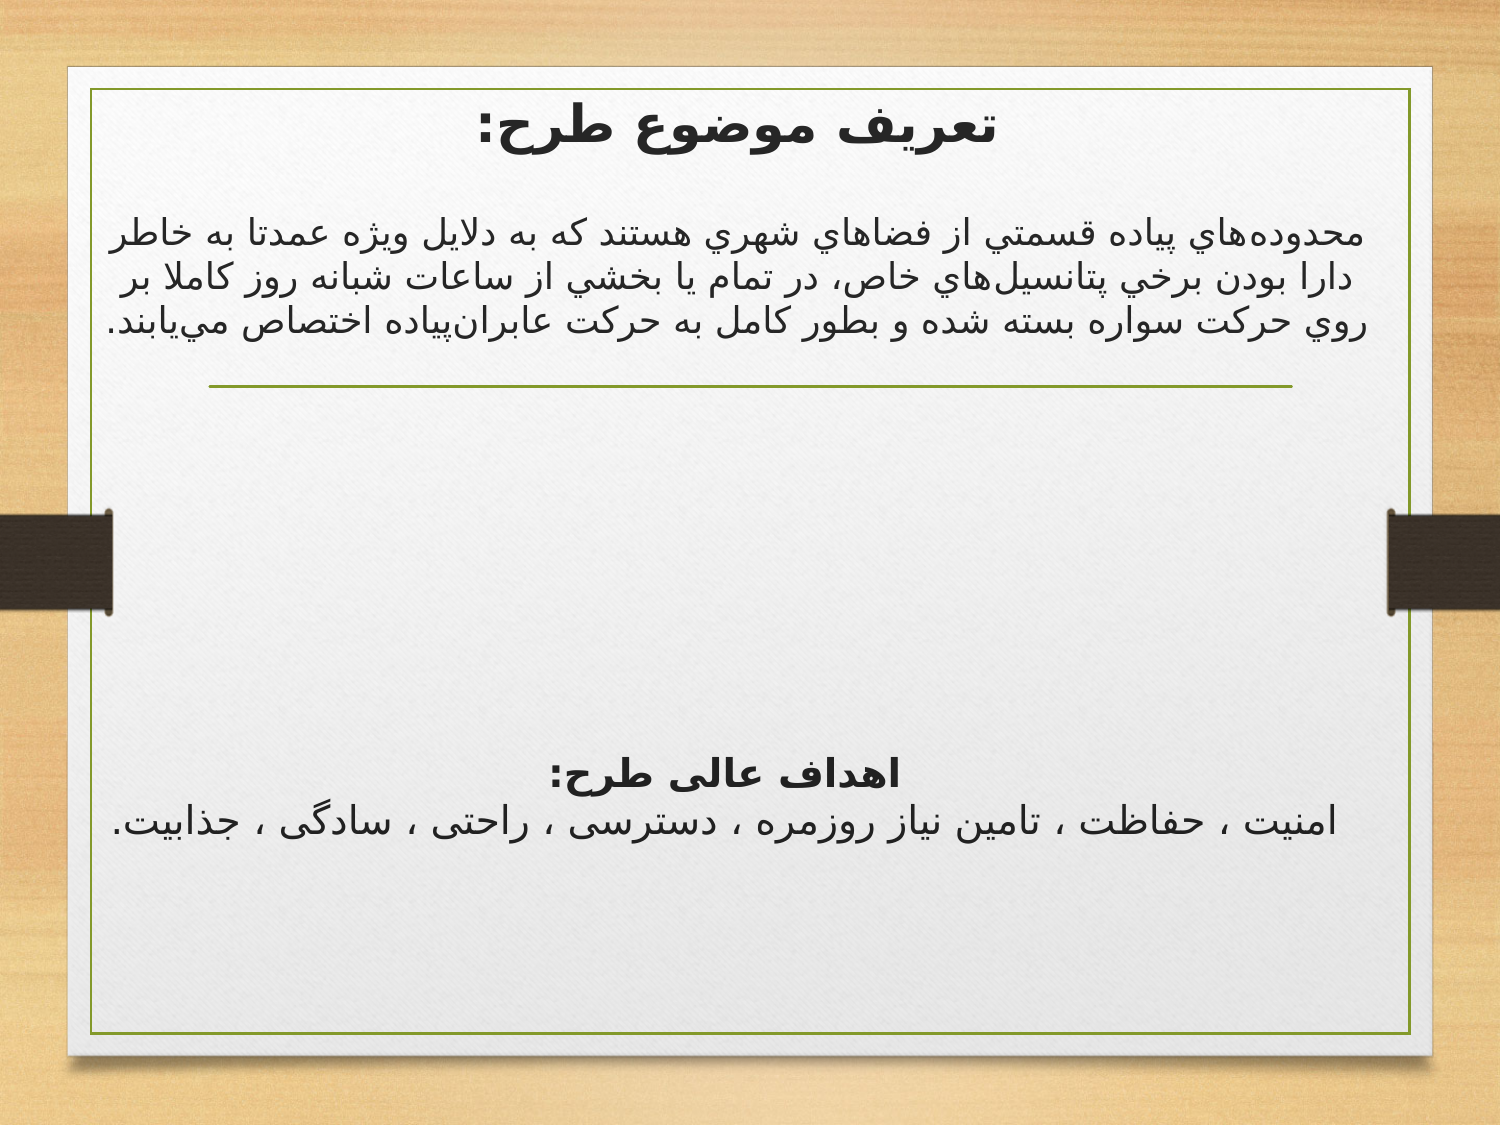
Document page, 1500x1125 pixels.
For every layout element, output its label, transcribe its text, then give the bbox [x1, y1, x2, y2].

picture [0, 0, 1500, 1125]
title تعریف موضوع طرح: محدوده‌هاي پياده قسمتي از فضاهاي شهري هستند كه به دلايل ويژه عمدتا به خاطر دارا بودن برخي پتانسيل‌هاي خاص، در تمام يا بخشي از ساعات شبانه روز كاملا بر روي حركت سواره بسته شده و بطور كامل به حركت عابران‌پياده اختصاص مي‌يابند. [87, 62, 1388, 425]
text_box اهداف عالی طرح: امنیت ، حفاظت ، تامین نیاز روزمره ، دسترسی ، راحتی ، سادگی ، جذابیت. [62, 662, 1388, 1038]
